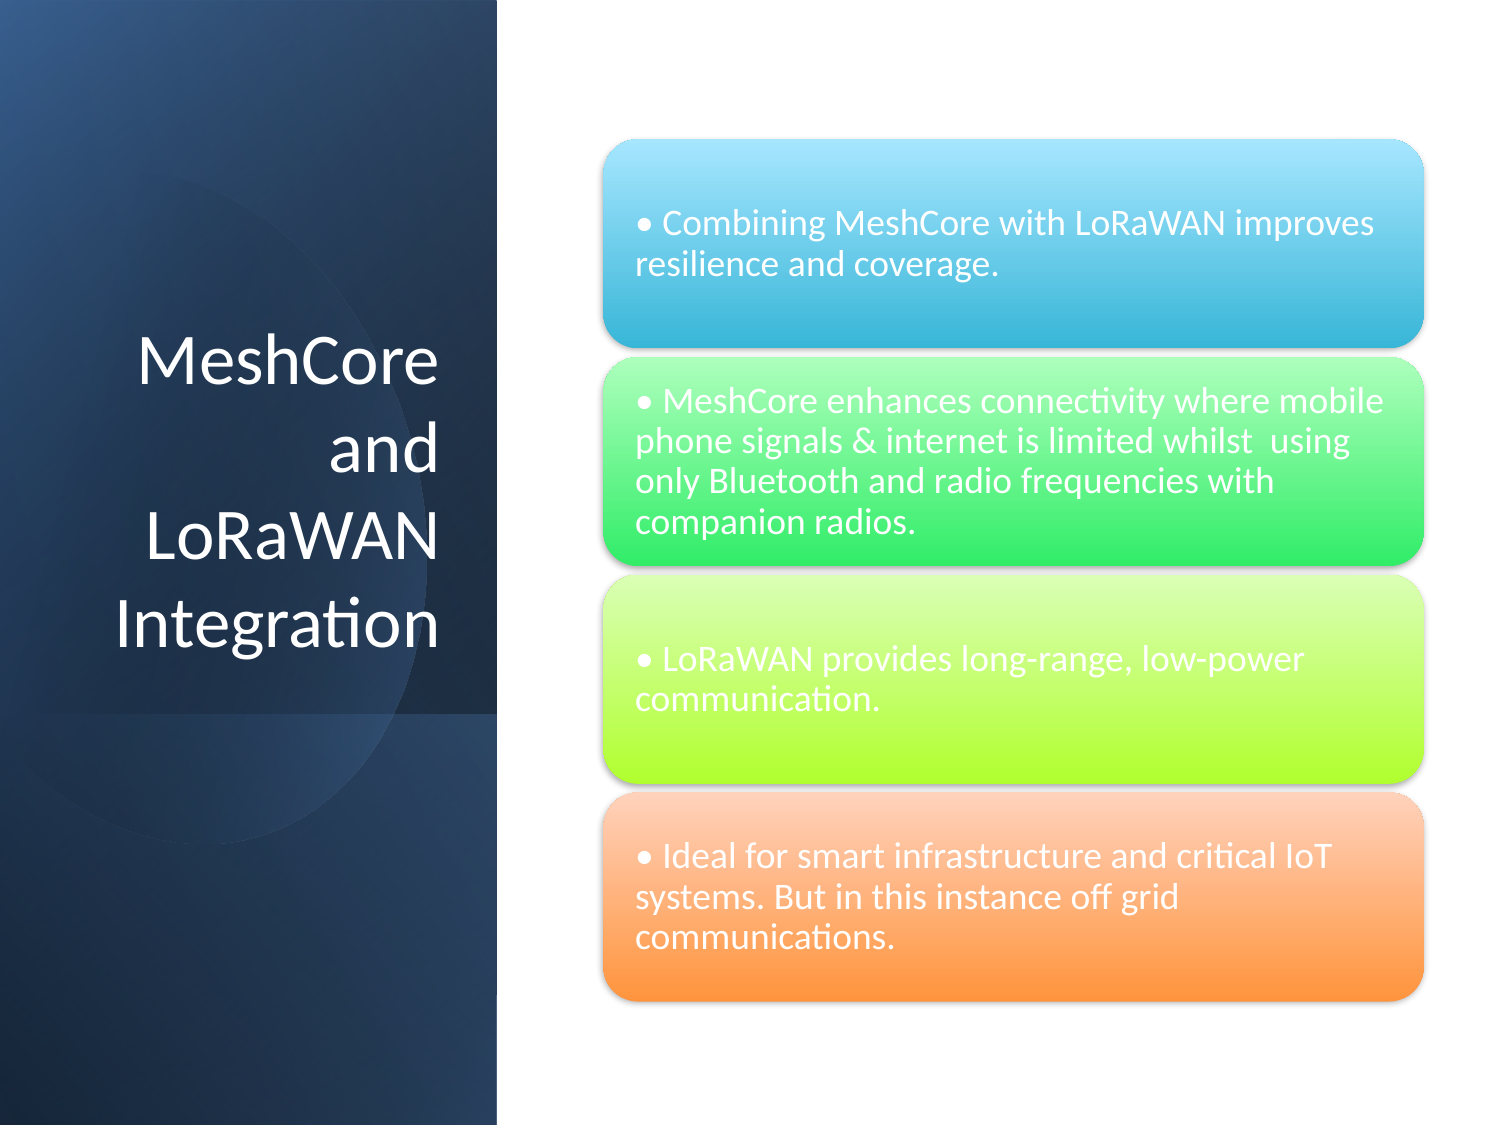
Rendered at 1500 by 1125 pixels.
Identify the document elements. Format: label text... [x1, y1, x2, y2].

title MeshCore and LoRaWAN Integration [72, 276, 456, 670]
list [603, 122, 1424, 1018]
text_box [499, 0, 1500, 1125]
text_box [0, 0, 499, 1125]
